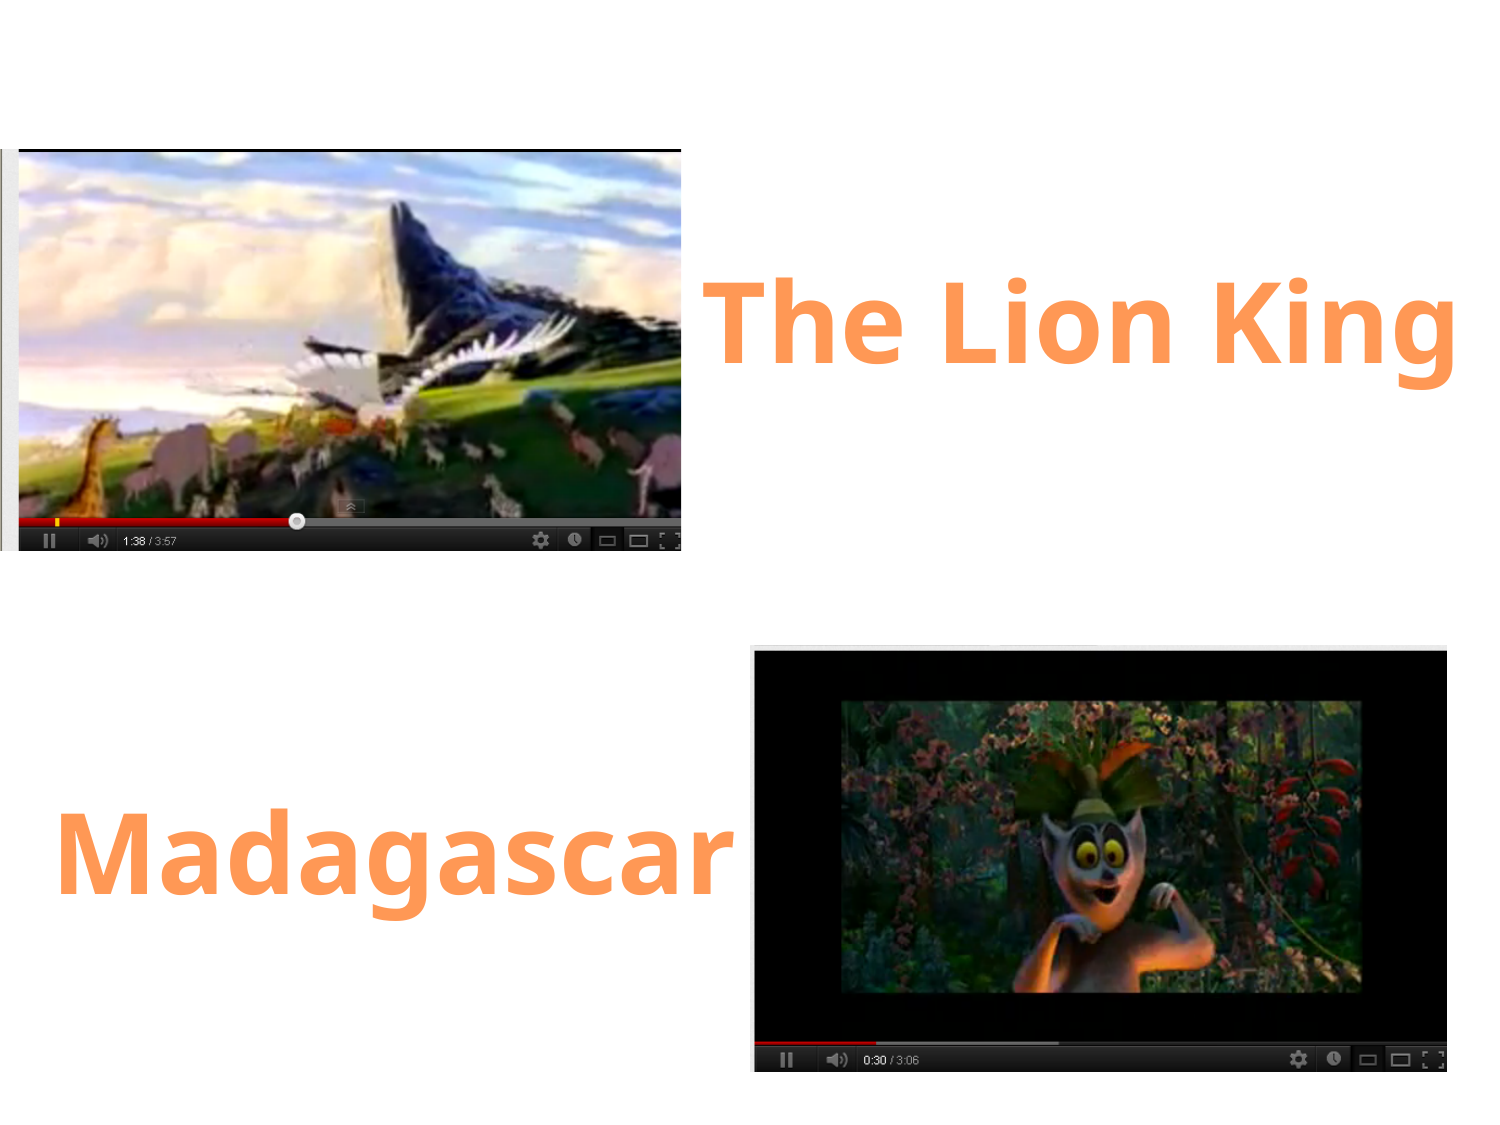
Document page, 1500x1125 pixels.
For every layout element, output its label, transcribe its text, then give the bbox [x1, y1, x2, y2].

picture [749, 644, 1448, 1072]
text_box The Lion King [686, 243, 1477, 394]
text_box Madagascar [36, 775, 744, 925]
picture [0, 148, 682, 551]
